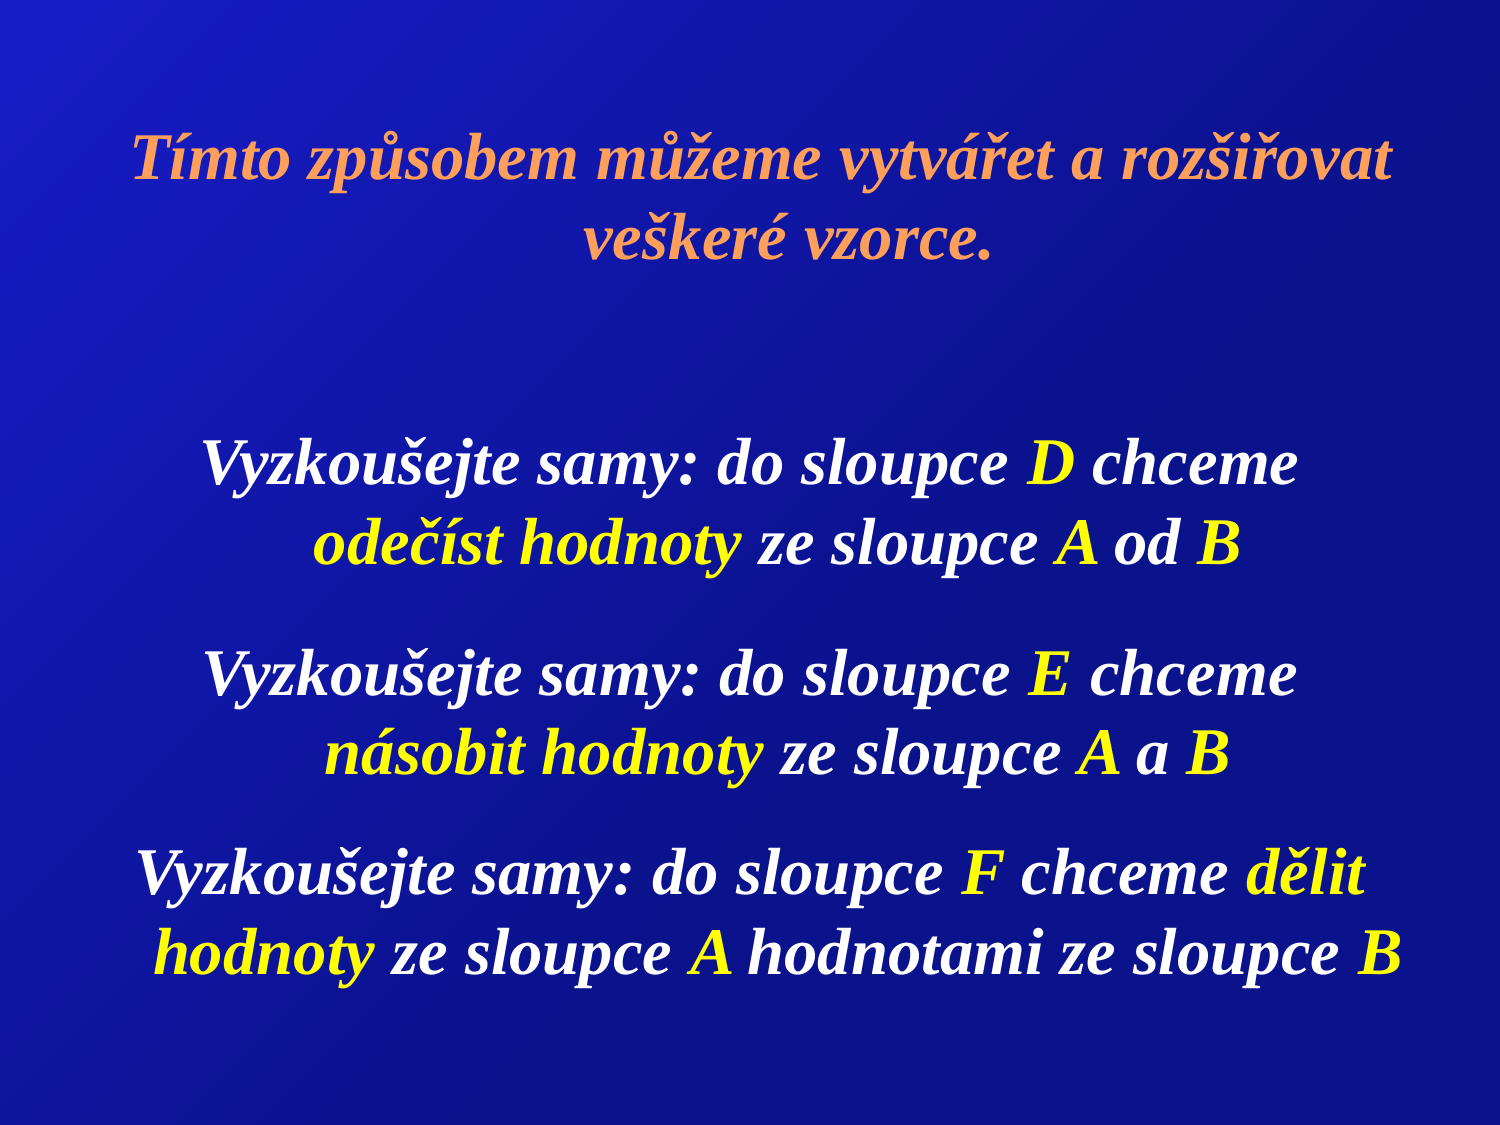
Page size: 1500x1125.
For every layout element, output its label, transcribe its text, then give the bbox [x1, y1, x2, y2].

text_box Vyzkoušejte samy: do sloupce D chceme odečíst hodnoty ze sloupce A od B [81, 410, 1418, 563]
text_box Vyzkoušejte samy: do sloupce E chceme násobit hodnoty ze sloupce A a B [81, 621, 1418, 774]
text_box Vyzkoušejte samy: do sloupce F chceme dělit hodnoty ze sloupce A hodnotami ze sloupce B [81, 820, 1418, 973]
text_box Tímto způsobem můžeme vytvářet a rozšiřovat veškeré vzorce. [93, 105, 1430, 293]
